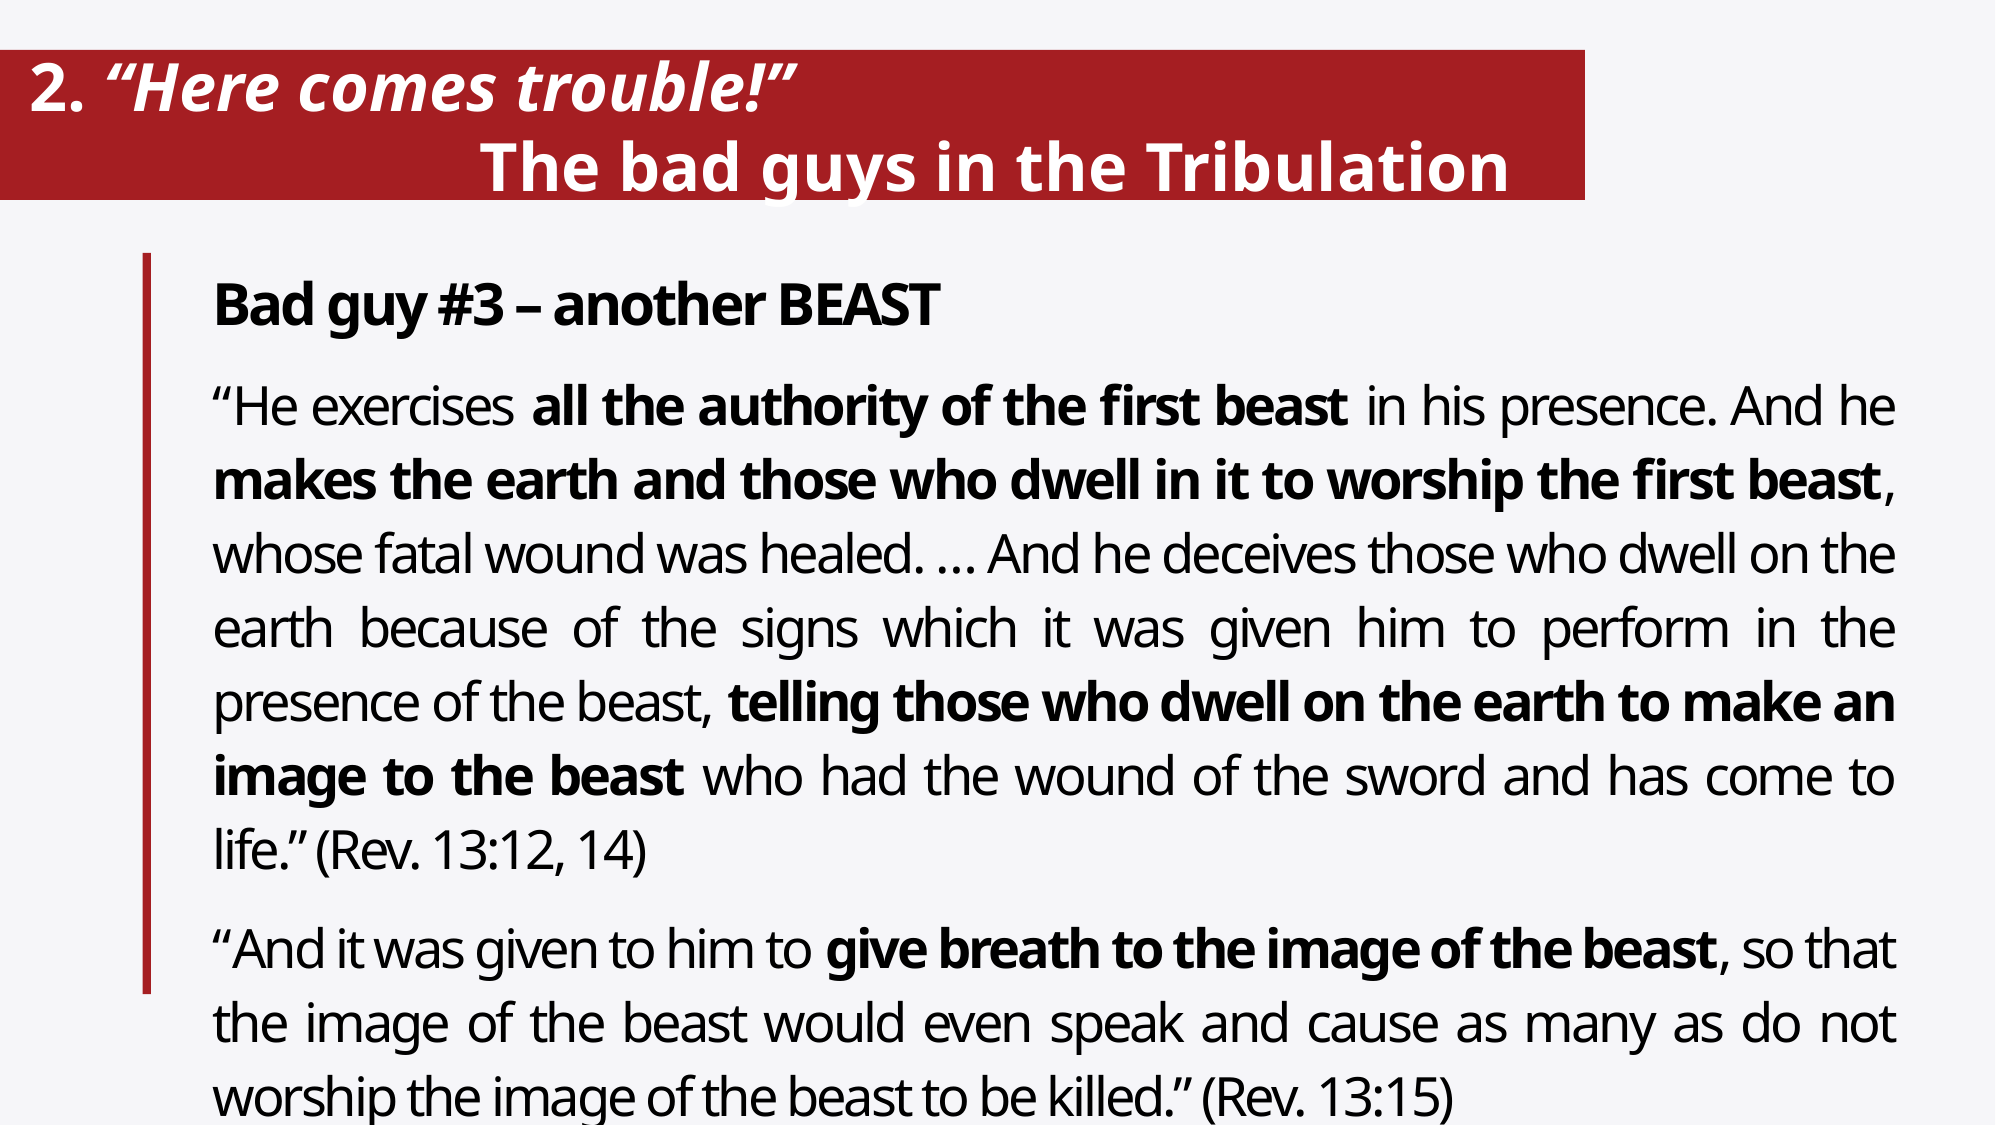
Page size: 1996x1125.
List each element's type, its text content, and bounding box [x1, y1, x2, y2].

title 2. “Here comes trouble!” The bad guys in the Tribulation [14, 62, 1810, 188]
subtitle Bad guy #3 – another BEAST “He exercises all the authority of the first beast in his presence. And he makes the earth and those who dwell in it to worship the first beast, whose fatal wound was healed. … And he deceives those who dwell on the earth because of the signs which it was given him to perform in the presence of the beast, telling those who dwell on the earth to make an image to the beast who had the wound of the sword and has come to life.” (Rev. 13:12, 14) “And it was given to him to give breath to the image of the beast, so that the image of the beast would even speak and cause as many as do not worship the image of the beast to be killed.” (Rev. 13:15) [197, 249, 1910, 1000]
